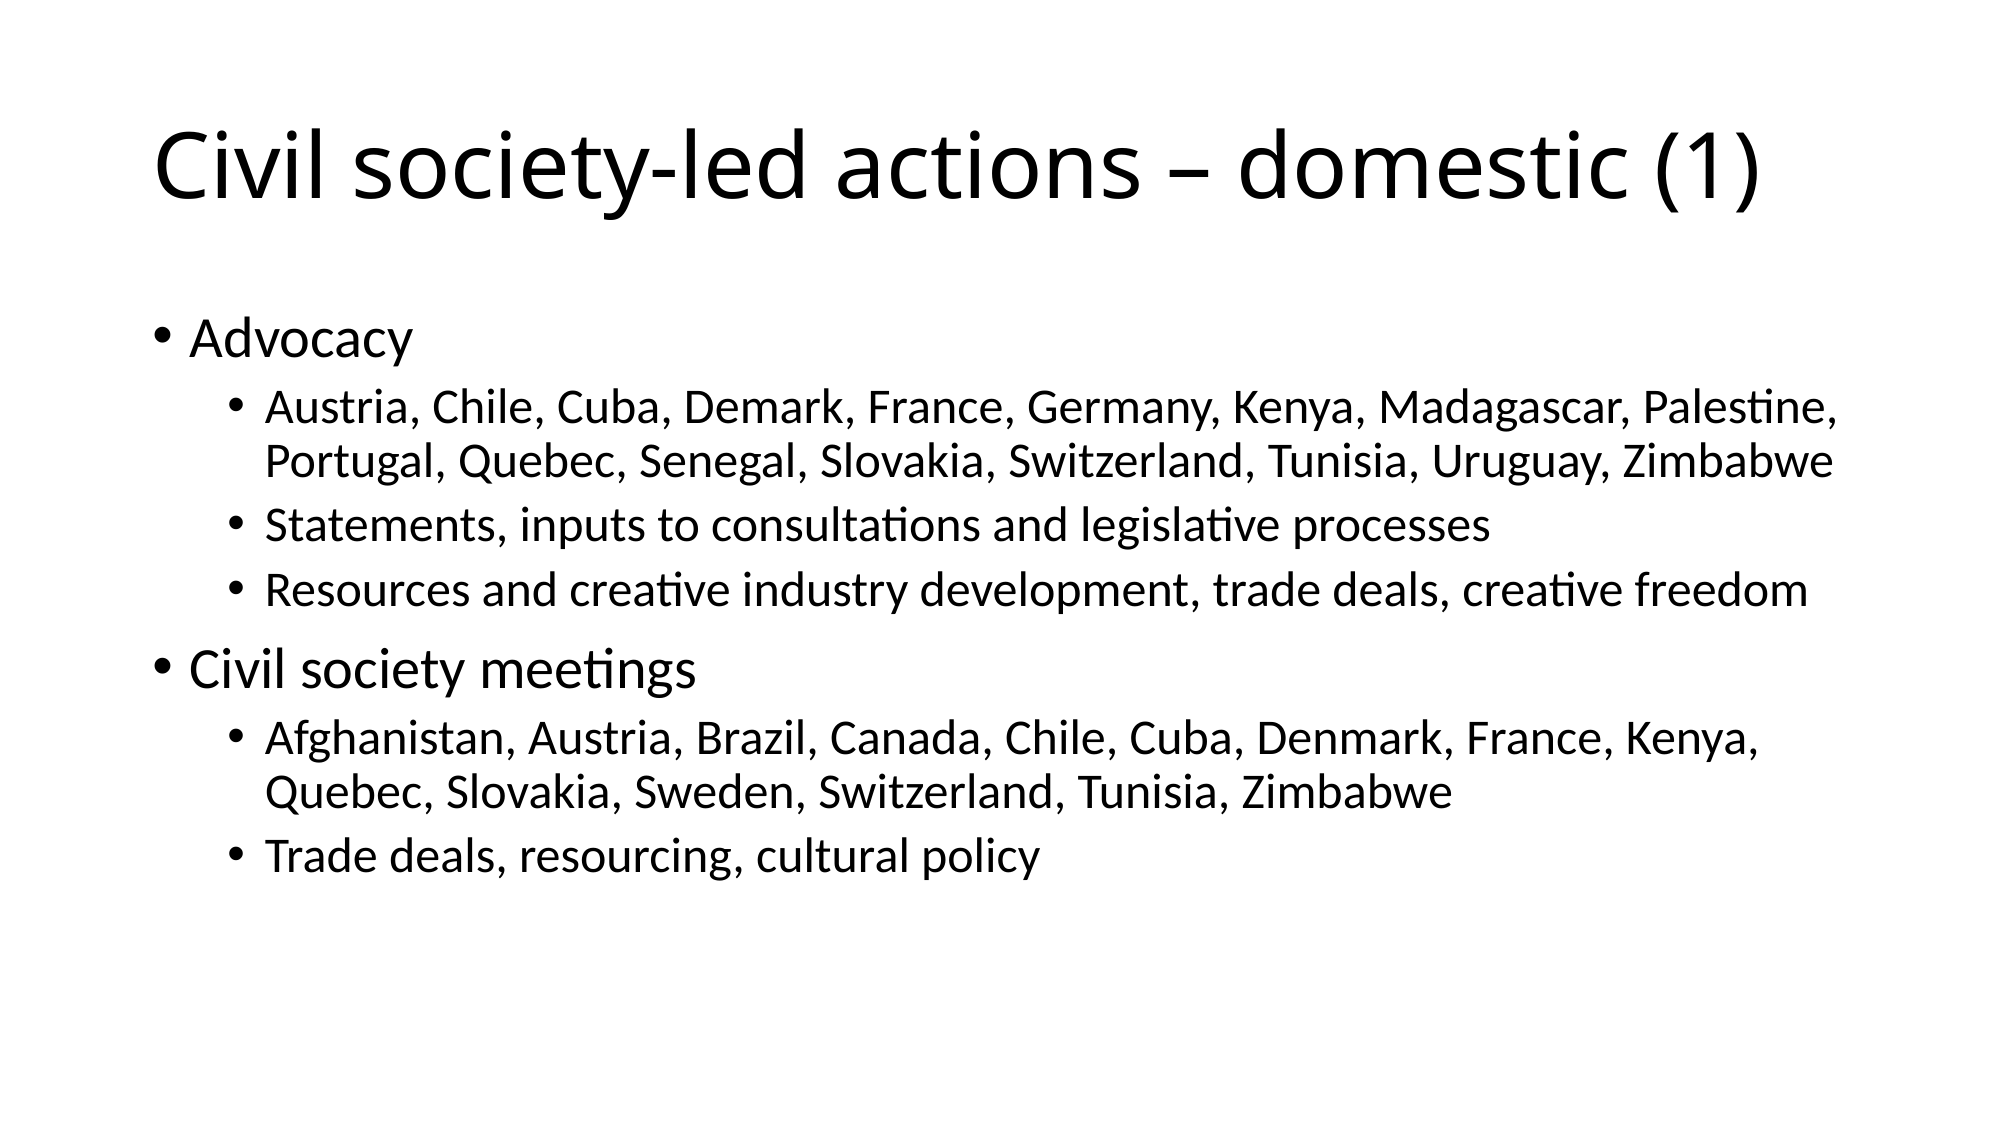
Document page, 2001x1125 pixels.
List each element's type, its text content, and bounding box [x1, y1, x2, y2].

list Advocacy Austria, Chile, Cuba, Demark, France, Germany, Kenya, Madagascar, Palestine, Portugal, Quebec, Senegal, Slovakia, Switzerland, Tunisia, Uruguay, Zimbabwe Statements, inputs to consultations and legislative processes Resources and creative industry development, trade deals, creative freedom Civil society meetings Afghanistan, Austria, Brazil, Canada, Chile, Cuba, Denmark, France, Kenya, Quebec, Slovakia, Sweden, Switzerland, Tunisia, Zimbabwe Trade deals, resourcing, cultural policy [137, 299, 1863, 1014]
title Civil society-led actions – domestic (1) [137, 59, 1863, 278]
